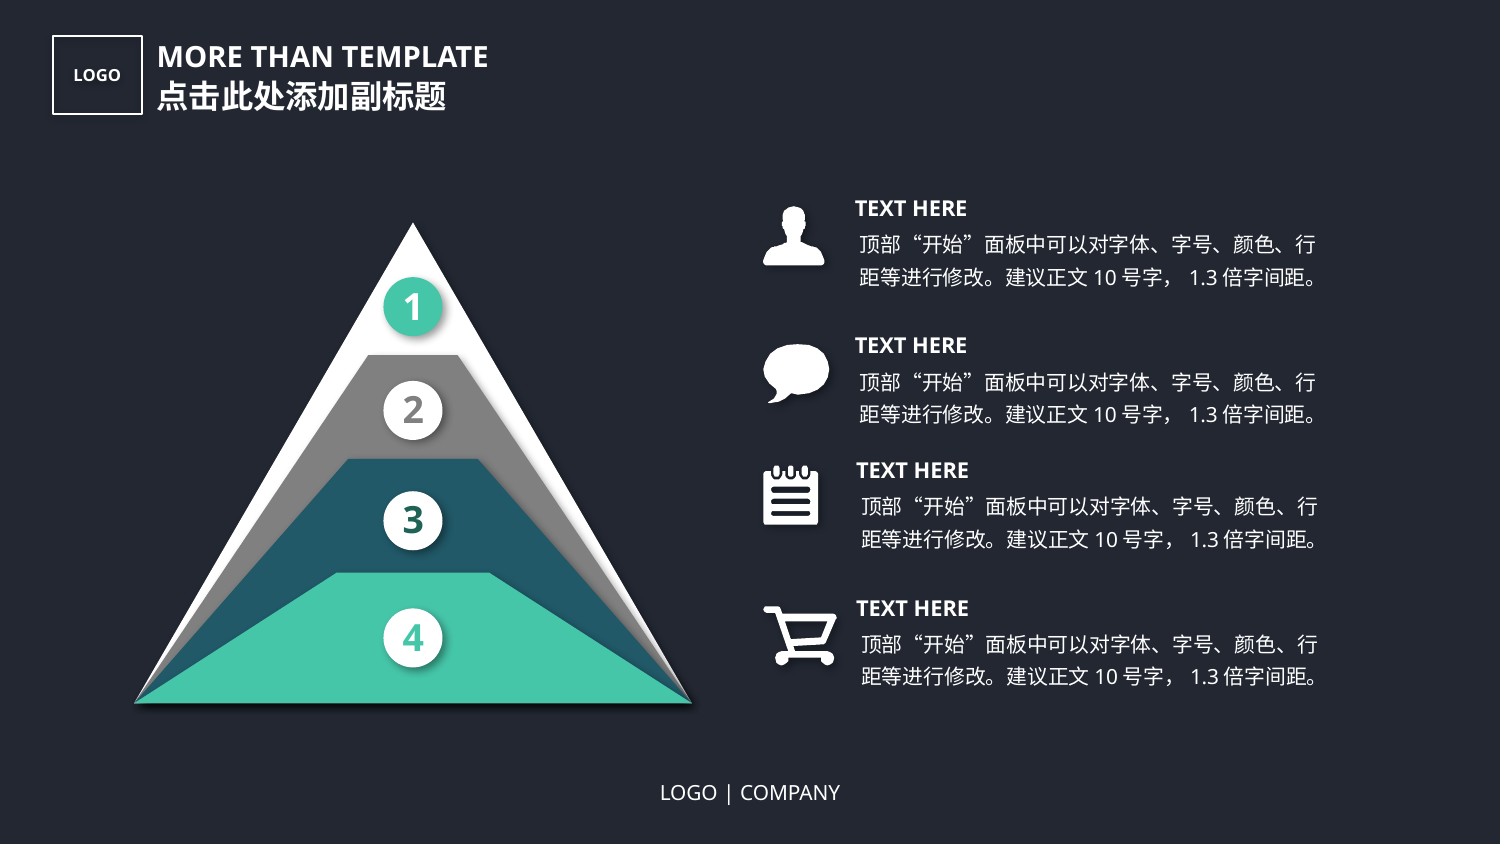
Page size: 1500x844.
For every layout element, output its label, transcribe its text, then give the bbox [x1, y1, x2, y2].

text_box [439, 392, 445, 429]
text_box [844, 186, 1333, 297]
text_box [398, 549, 428, 553]
text_box 3 [387, 489, 439, 549]
text_box MORE THAN TEMPLATE 点击此处添加副标题 [141, 27, 514, 123]
text_box [381, 502, 387, 539]
text_box [398, 666, 428, 670]
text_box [844, 324, 1333, 435]
text_box [134, 456, 684, 700]
text_box [439, 502, 445, 539]
text_box [439, 288, 445, 325]
text_box [763, 344, 830, 404]
text_box 4 [387, 606, 439, 666]
text_box [135, 353, 666, 697]
text_box [763, 206, 825, 266]
text_box [132, 570, 694, 706]
text_box LOGO [52, 35, 143, 115]
text_box LOGO | COMPANY [588, 777, 912, 812]
text_box 1 [387, 275, 439, 336]
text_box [846, 586, 1334, 697]
text_box [439, 620, 445, 656]
text_box 2 [387, 378, 439, 439]
text_box [399, 439, 427, 443]
text_box [763, 606, 837, 666]
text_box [846, 448, 1334, 559]
text_box [763, 465, 819, 525]
text_box [381, 288, 387, 325]
text_box [139, 220, 641, 689]
text_box [381, 392, 387, 429]
text_box [381, 619, 387, 656]
